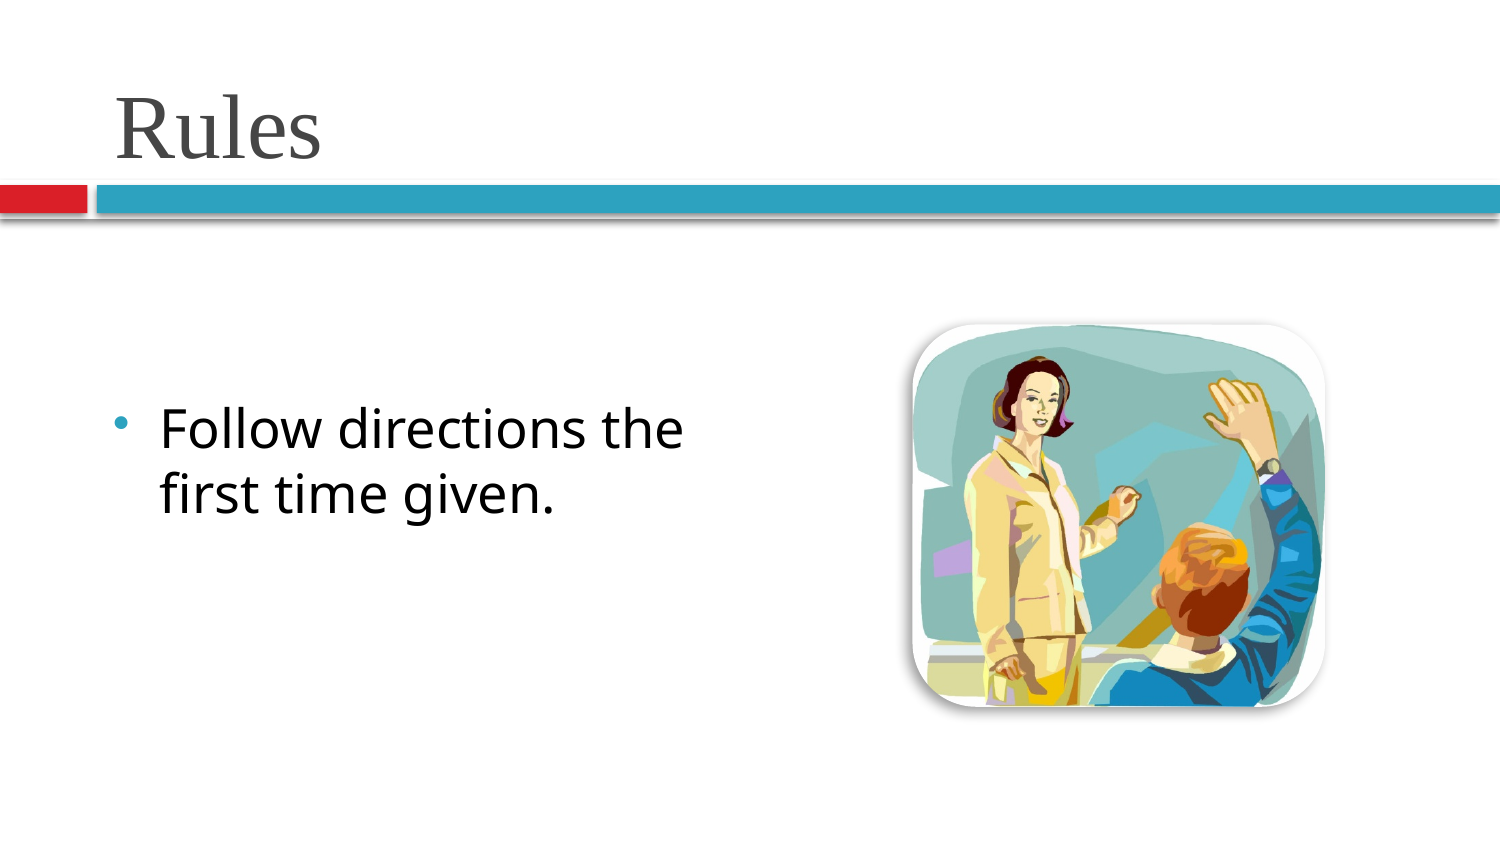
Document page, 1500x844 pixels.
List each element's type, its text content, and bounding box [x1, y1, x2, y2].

title Rules [99, 19, 1438, 185]
list Follow directions the first time given. [99, 196, 738, 722]
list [912, 324, 1326, 708]
